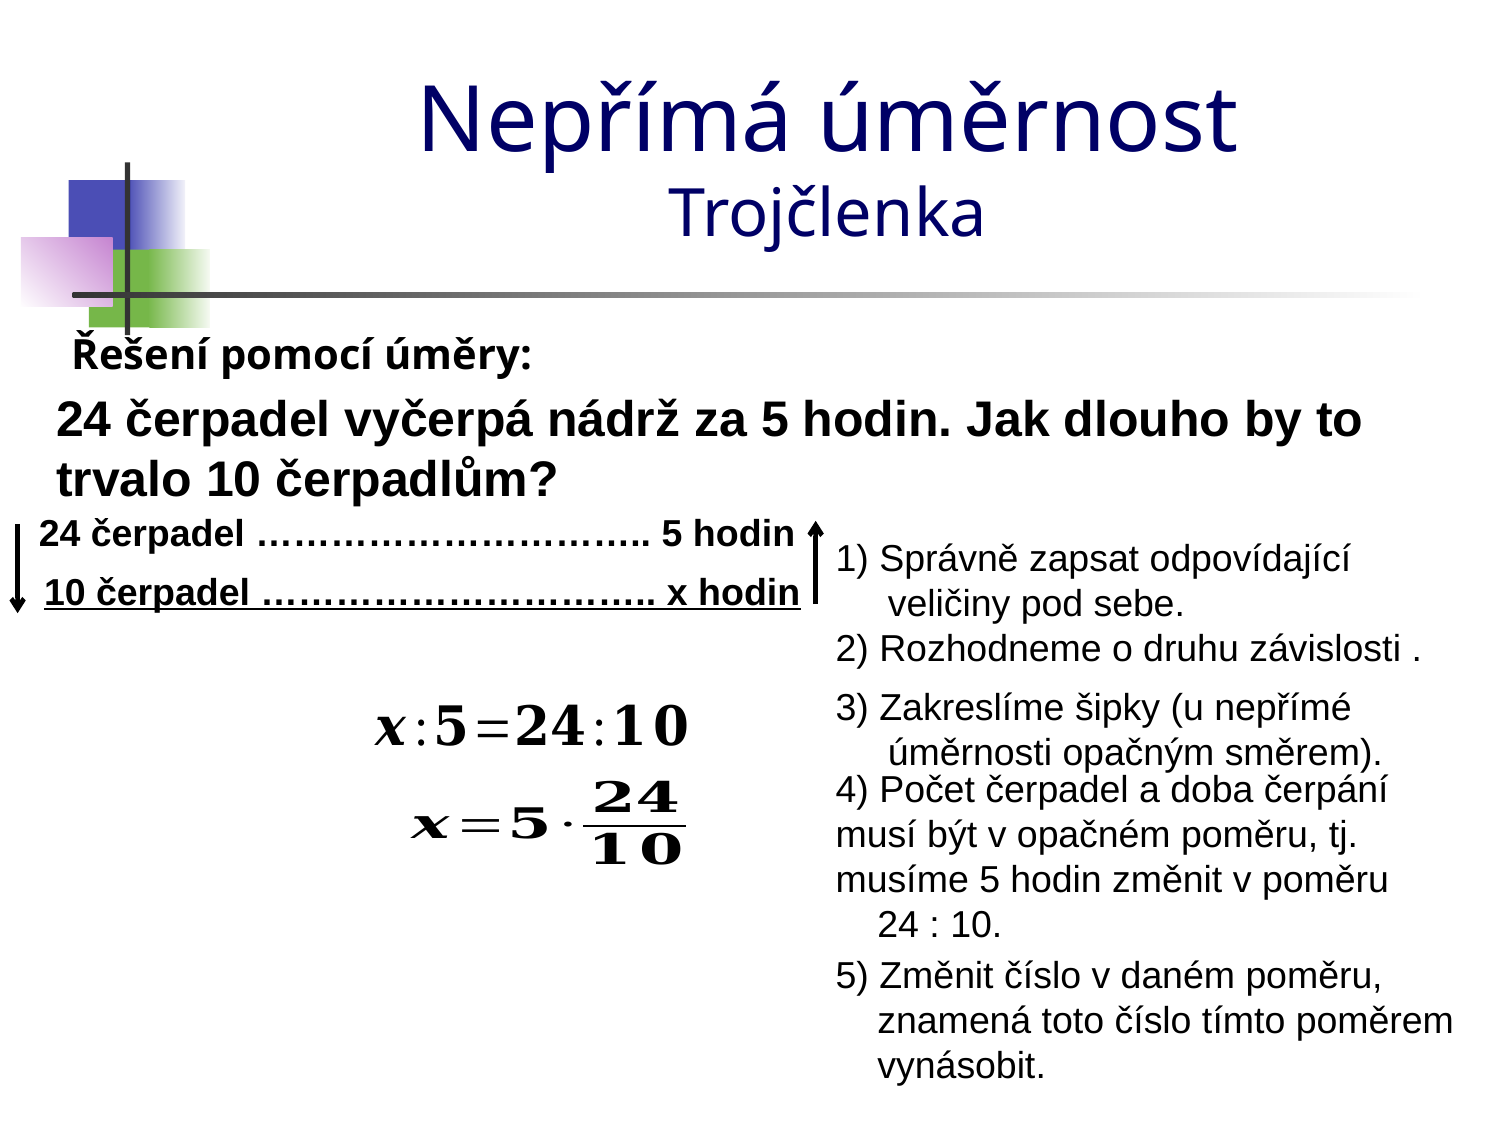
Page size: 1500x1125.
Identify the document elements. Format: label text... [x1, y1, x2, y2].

text_box 4) Počet čerpadel a doba čerpání musí být v opačném poměru, tj. musíme 5 hodin změnit v poměru 24 : 10. [820, 757, 1483, 943]
text_box 24 čerpadel ………………………….. 5 hodin [24, 501, 816, 562]
text_box 24 čerpadel vyčerpá nádrž za 5 hodin. Jak dlouho by to trvalo 10 čerpadlům? [41, 379, 1459, 514]
text_box 2) Rozhodneme o druhu závislosti . [820, 616, 1483, 675]
text_box 5) Změnit číslo v daném poměru, znamená toto číslo tímto poměrem vynásobit. [820, 943, 1483, 1094]
text_box 1) Správně zapsat odpovídající veličiny pod sebe. [820, 527, 1483, 616]
text_box 10 čerpadel ………………………….. x hodin [29, 560, 820, 621]
text_box 3) Zakreslíme šipky (u nepřímé úměrnosti opačným směrem). [820, 675, 1483, 757]
title Nepřímá úměrnost Trojčlenka [188, 34, 1468, 276]
list Řešení pomocí úměry: [41, 320, 1023, 379]
